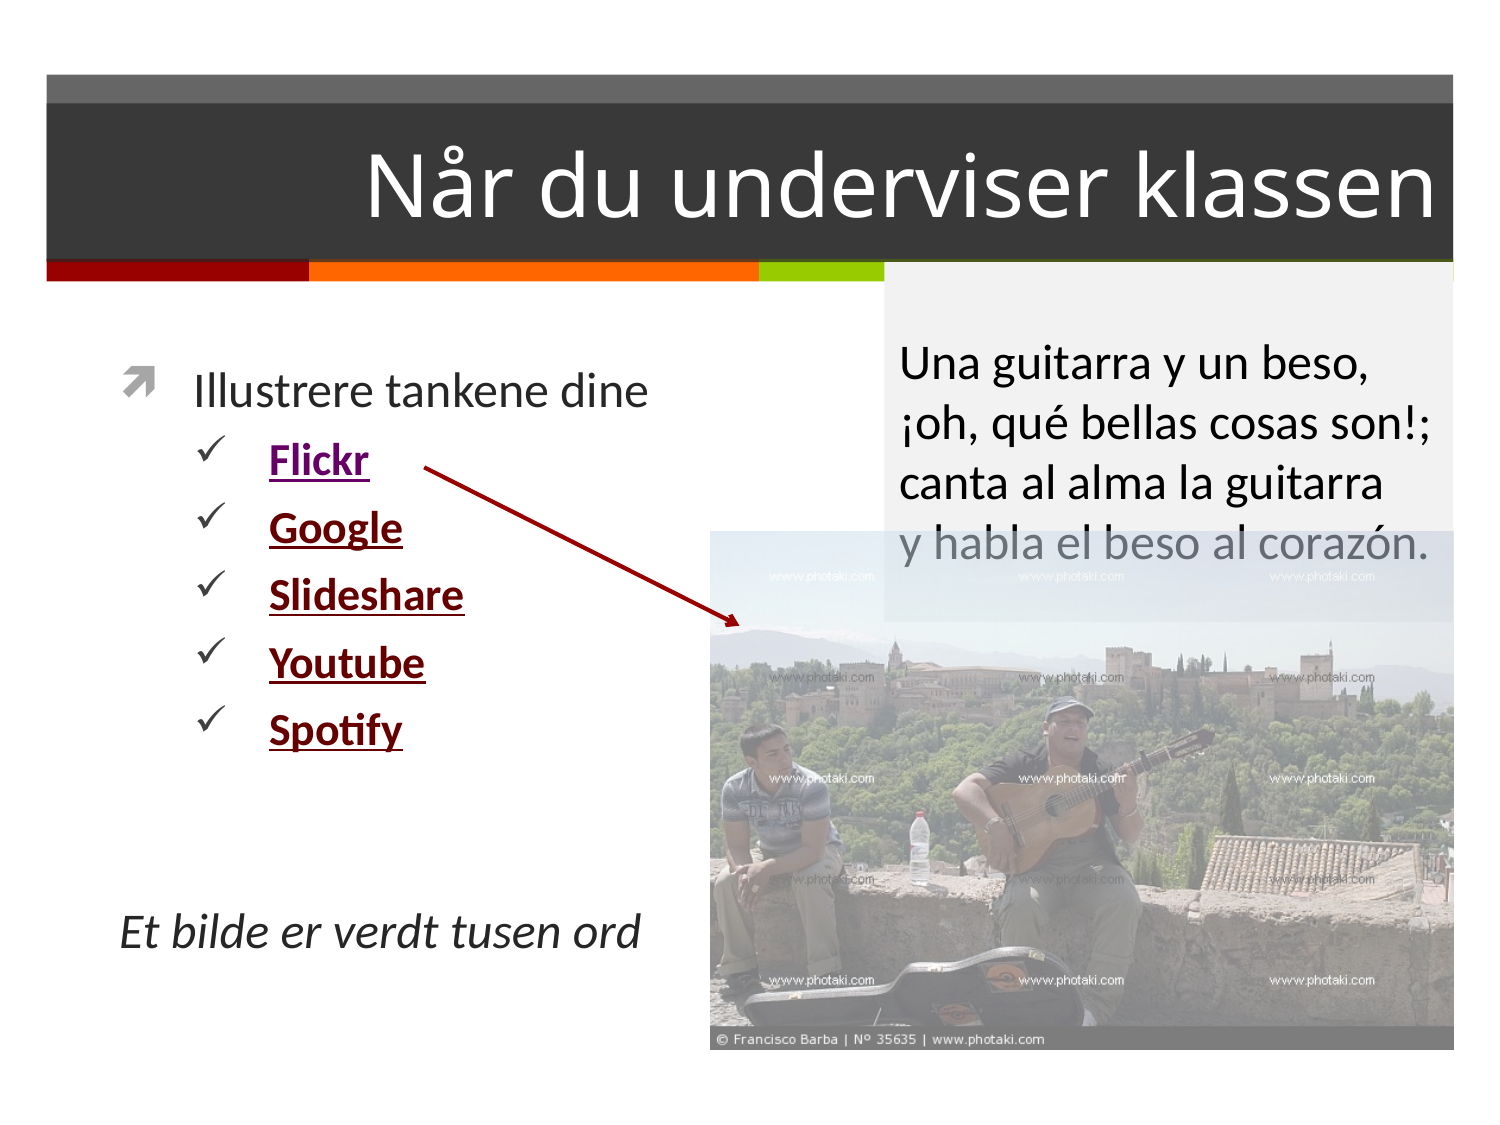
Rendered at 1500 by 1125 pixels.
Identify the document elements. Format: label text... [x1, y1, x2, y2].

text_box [423, 466, 740, 627]
text_box Una guitarra y un beso, ¡oh, qué bellas cosas son!; canta al alma la guitarra y habla el beso al corazón. [884, 262, 1454, 529]
list Illustrere tankene dine Flickr Google Slideshare Youtube Spotify Et bilde er verdt tusen ord [104, 350, 884, 1005]
title Når du underviser klassen [46, 103, 1454, 263]
picture [709, 530, 1454, 1051]
